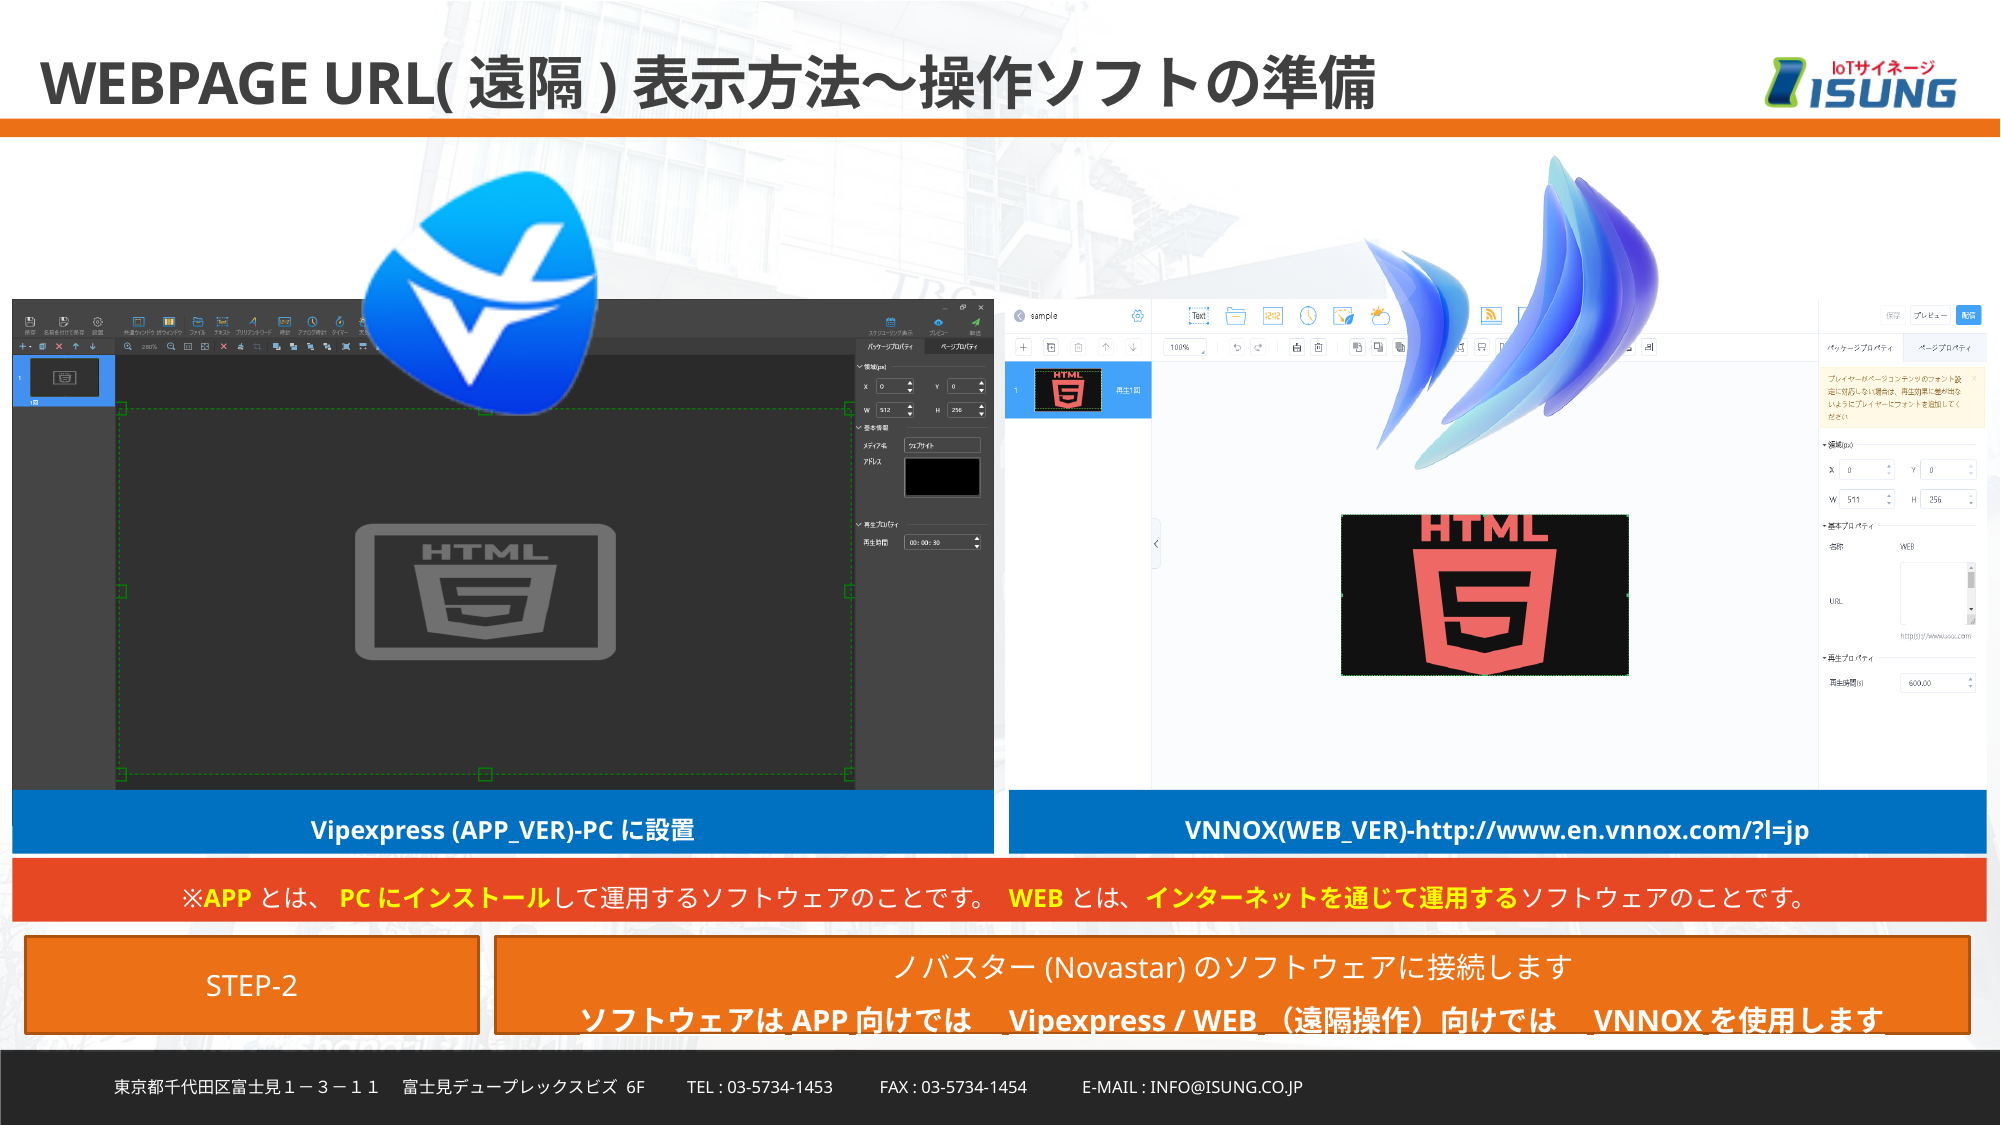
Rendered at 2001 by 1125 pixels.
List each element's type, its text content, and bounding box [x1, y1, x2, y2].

text_box 東京都千代田区富士見１－３－１１ 富士見デュープレックスビズ 6F TEL : 03-5734-1453 FAX : 03-5734-1454 E-Mail : info@isung.co.jp [25, 1067, 1320, 1110]
picture [0, 0, 2000, 1053]
